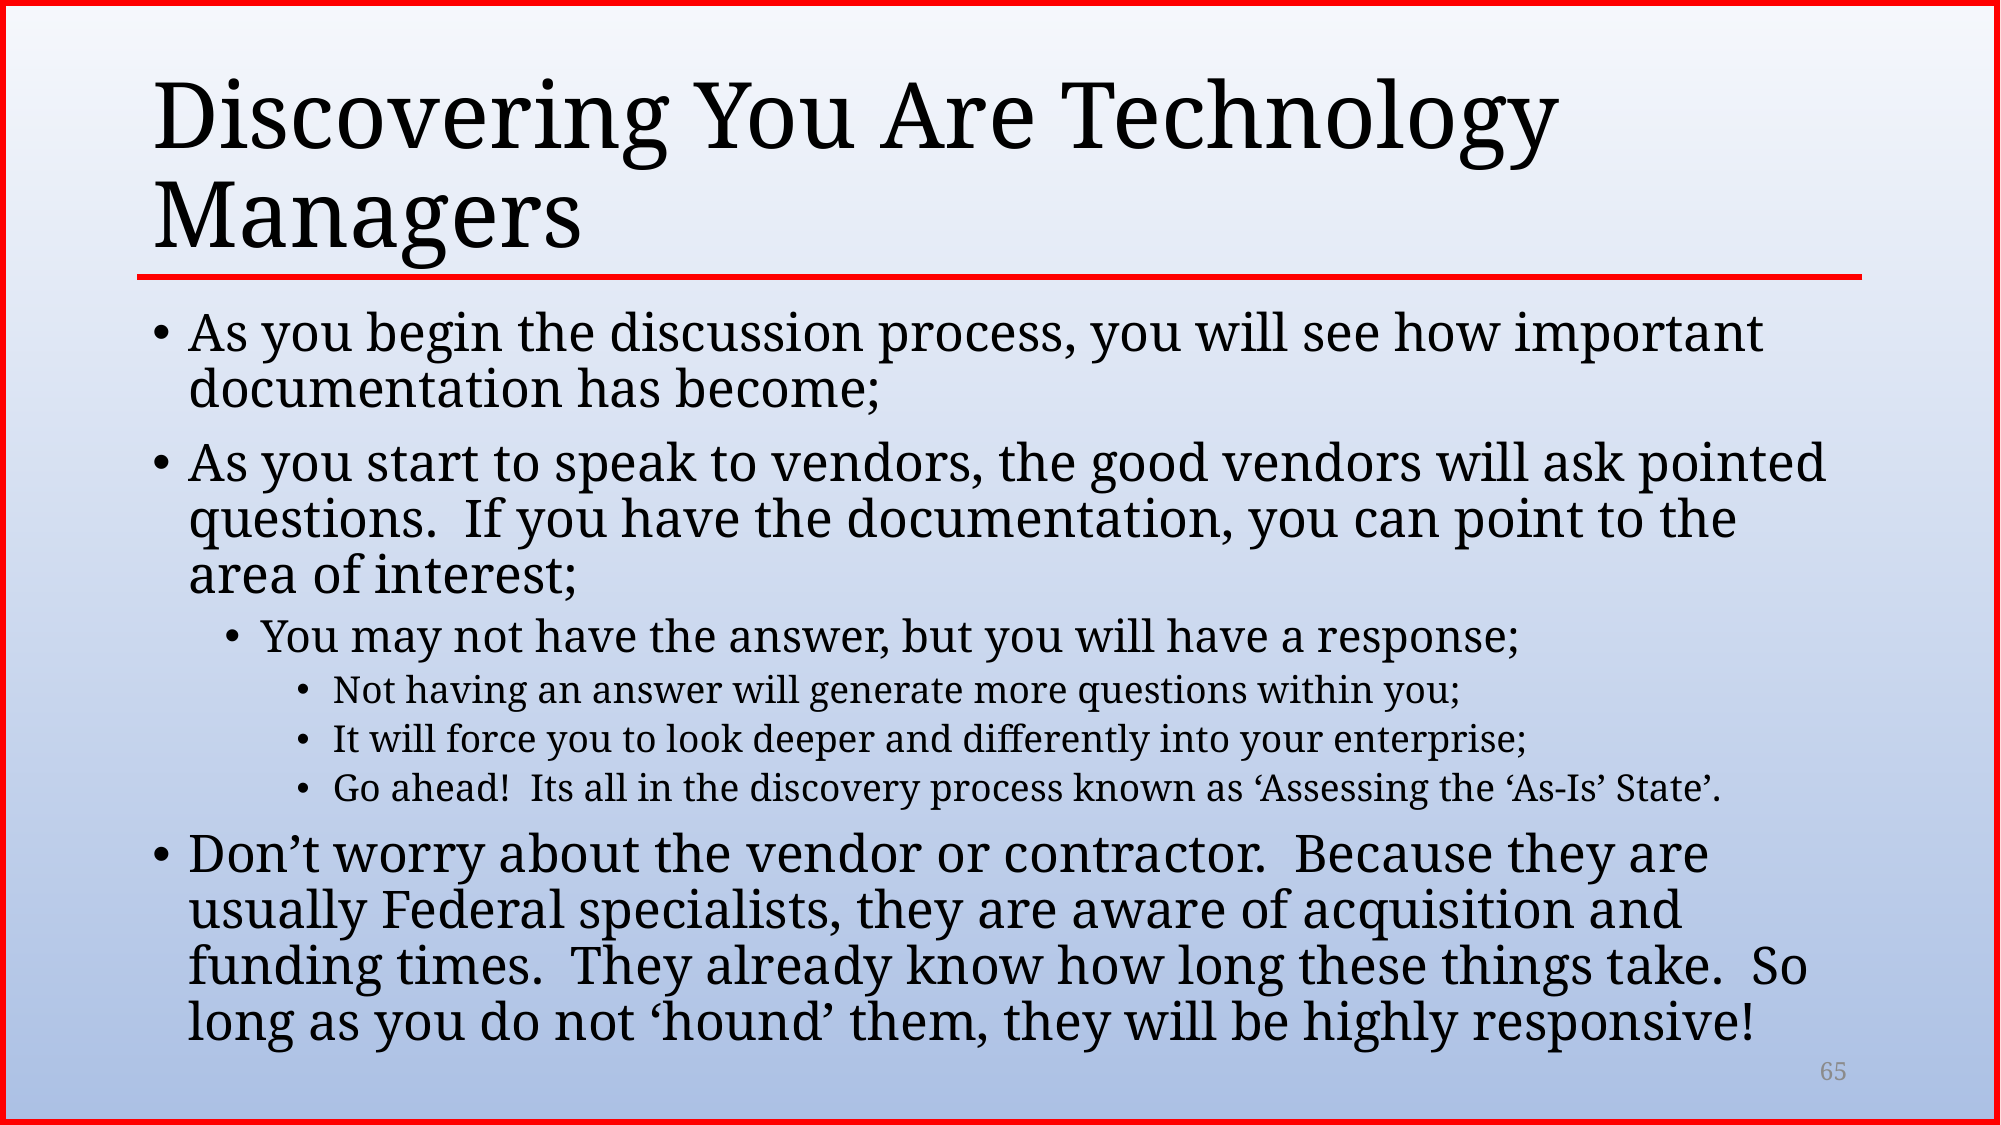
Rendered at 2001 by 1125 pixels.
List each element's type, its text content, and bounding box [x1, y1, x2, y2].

slide_number 65 [1412, 1042, 1863, 1103]
title Discovering You Are Technology Managers [137, 59, 1863, 278]
list As you begin the discussion process, you will see how important documentation has become; As you start to speak to vendors, the good vendors will ask pointed questions. If you have the documentation, you can point to the area of interest; You may not have the answer, but you will have a response; Not having an answer will generate more questions within you; It will force you to look deeper and differently into your enterprise; Go ahead! Its all in the discovery process known as ‘Assessing the ‘As-Is’ State’. Don’t worry about the vendor or contractor. Because they are usually Federal specialists, they are aware of acquisition and funding times. They already know how long these things take. So long as you do not ‘hound’ them, they will be highly responsive! [137, 299, 1863, 1066]
